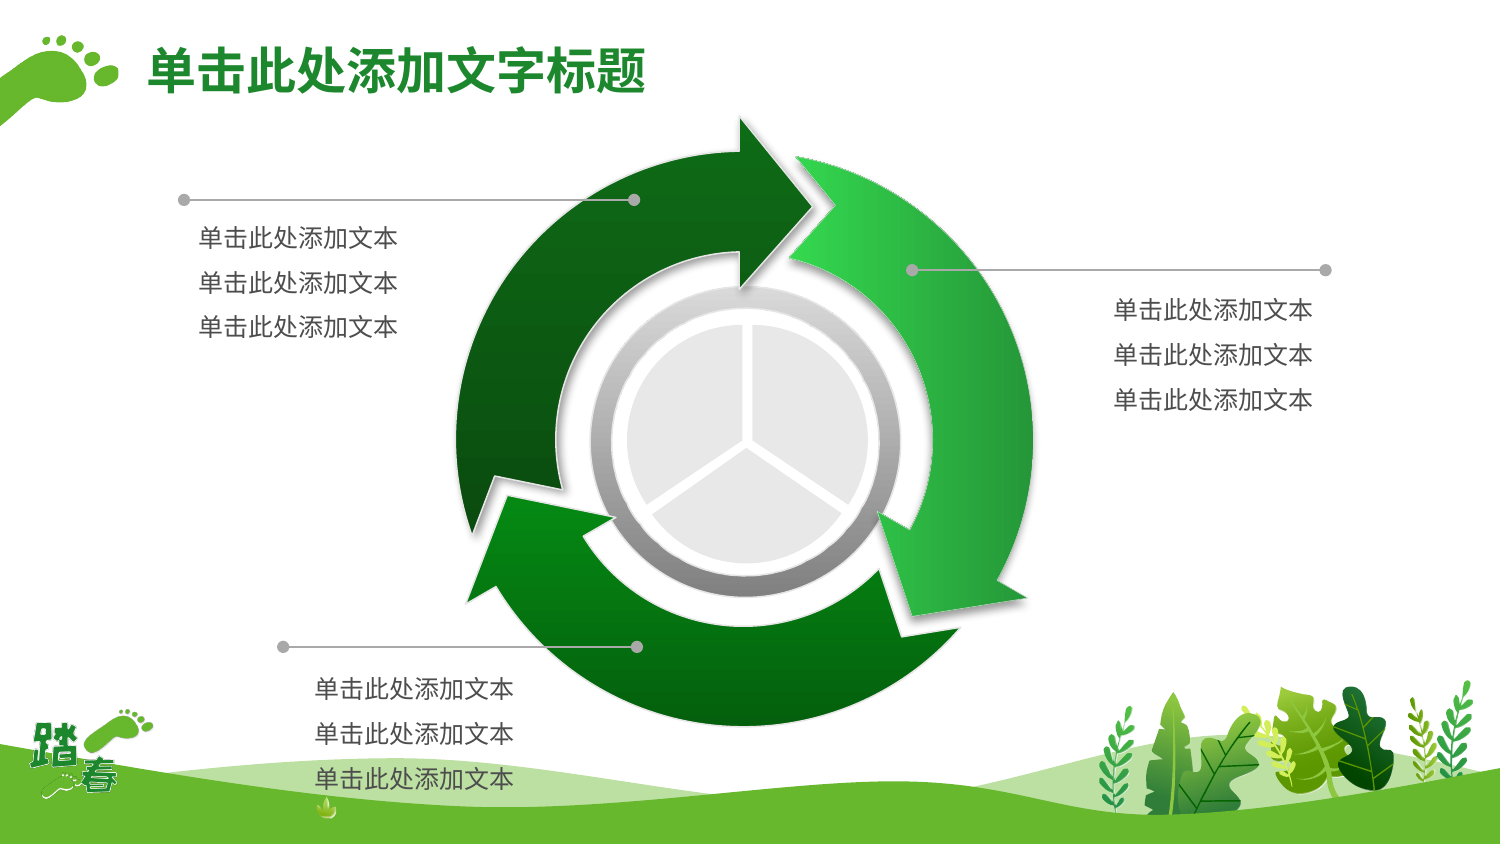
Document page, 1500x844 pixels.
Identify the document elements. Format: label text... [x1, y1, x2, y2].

text_box [455, 115, 813, 536]
text_box [465, 495, 961, 727]
text_box 单击此处添加文本 单击此处添加文本 单击此处添加文本 [972, 272, 1329, 422]
text_box [788, 156, 1034, 617]
text_box 单击此处添加文本 单击此处添加文本 单击此处添加文本 [183, 201, 559, 350]
text_box 单击此处添加文本 单击此处添加文本 单击此处添加文本 [300, 651, 675, 801]
picture [29, 709, 154, 799]
text_box [652, 447, 842, 564]
picture [0, 35, 119, 135]
text_box 单击此处添加文字标题 [131, 31, 662, 107]
text_box [752, 324, 868, 505]
text_box [626, 324, 743, 505]
text_box [590, 286, 901, 598]
